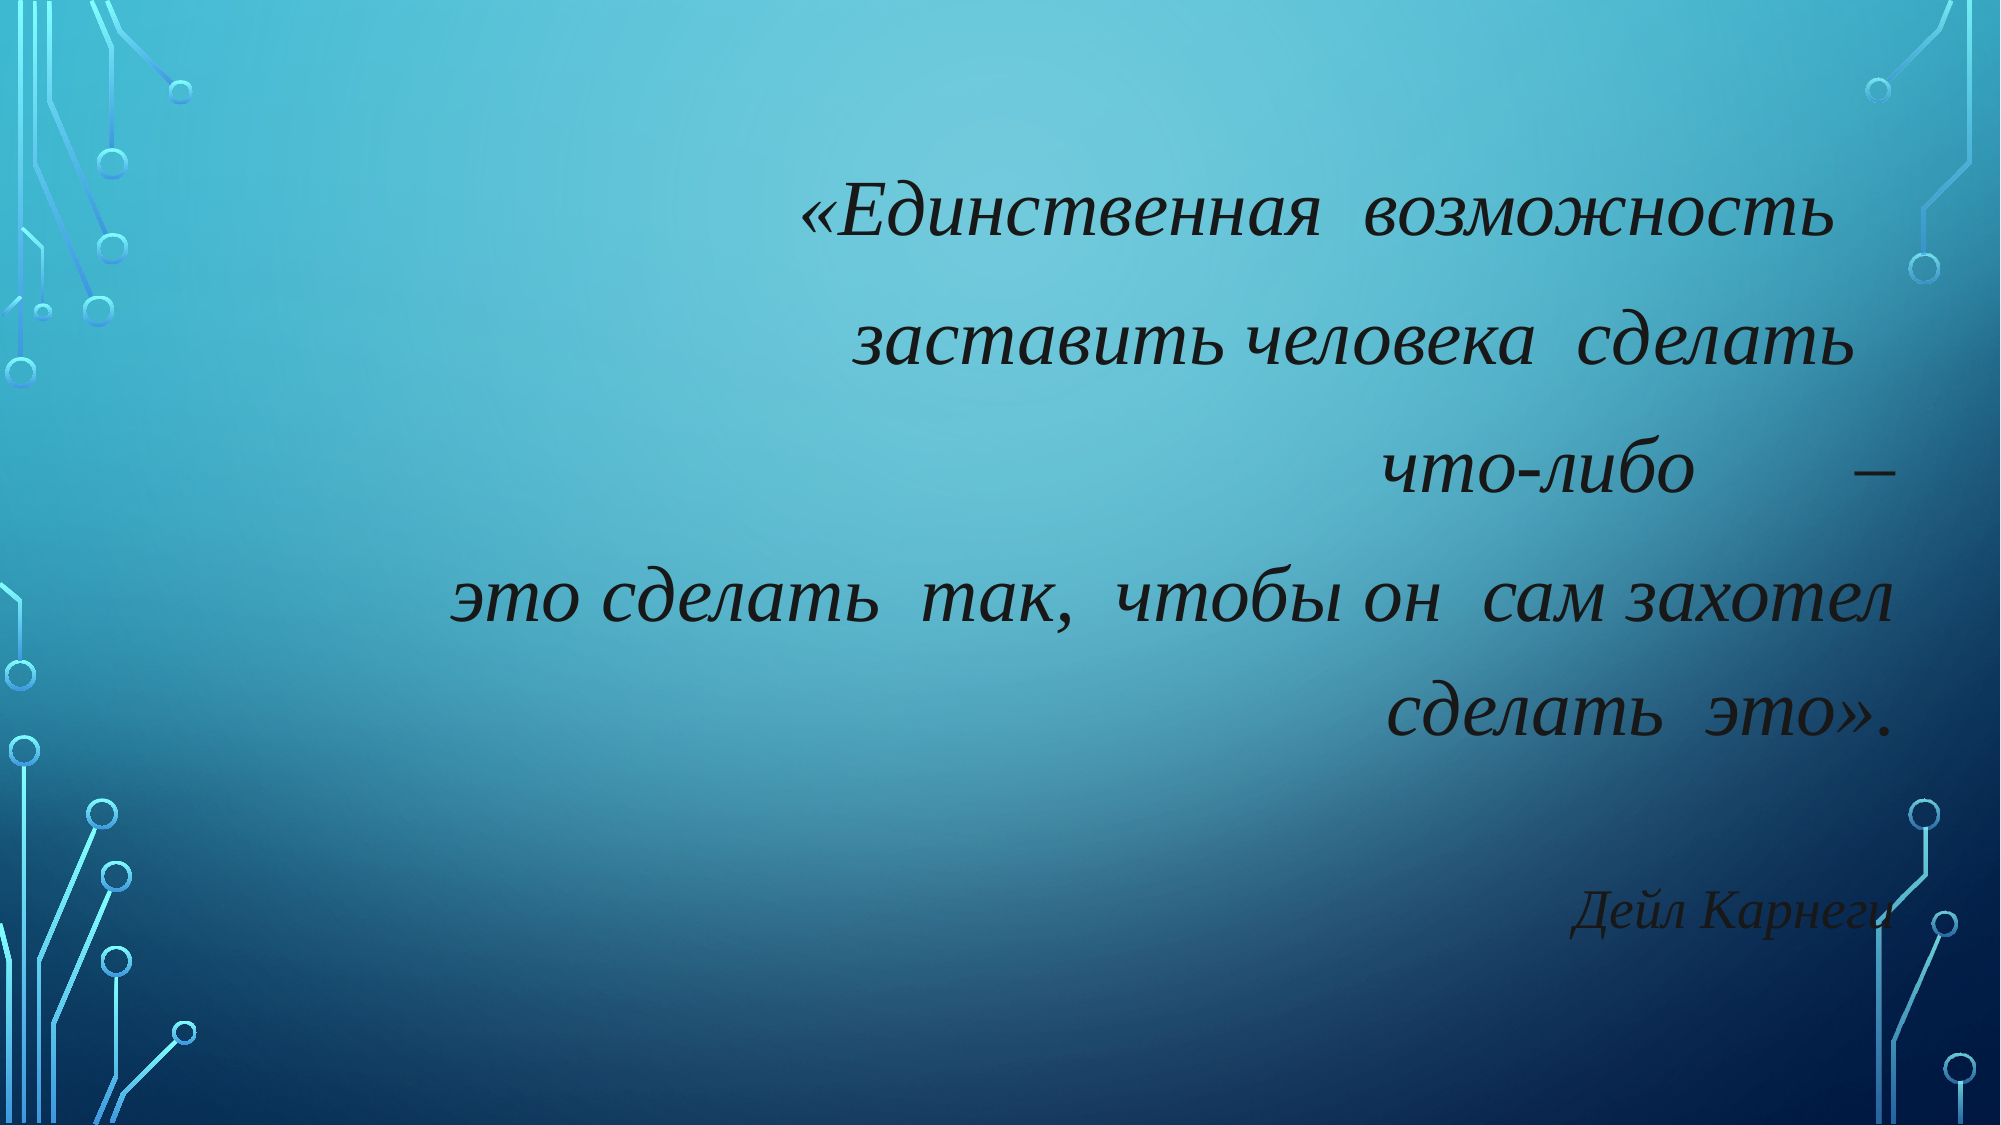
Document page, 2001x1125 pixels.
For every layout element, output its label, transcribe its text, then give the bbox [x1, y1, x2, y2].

list «Единственная возможность заставить человека сделать что-либо – это сделать так, чтобы он сам захотел сделать это». Дейл Карнеги [234, 129, 1912, 950]
